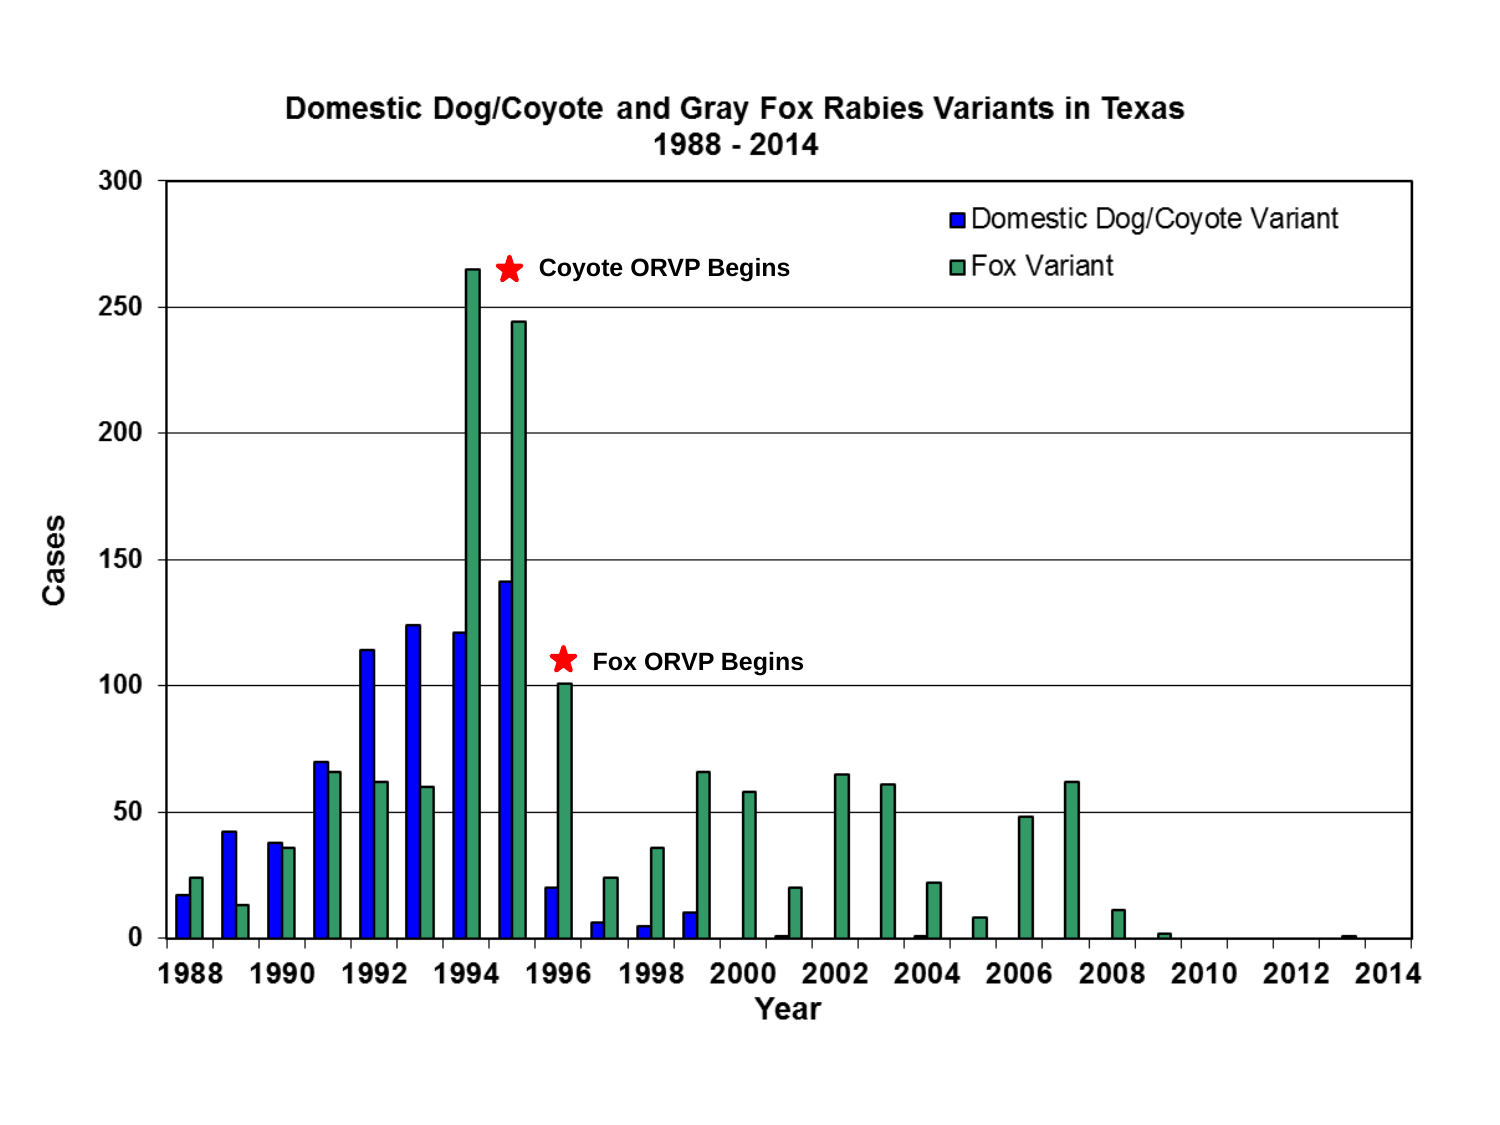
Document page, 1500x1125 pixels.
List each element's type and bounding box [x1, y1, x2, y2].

text_box [0, 73, 1500, 1052]
